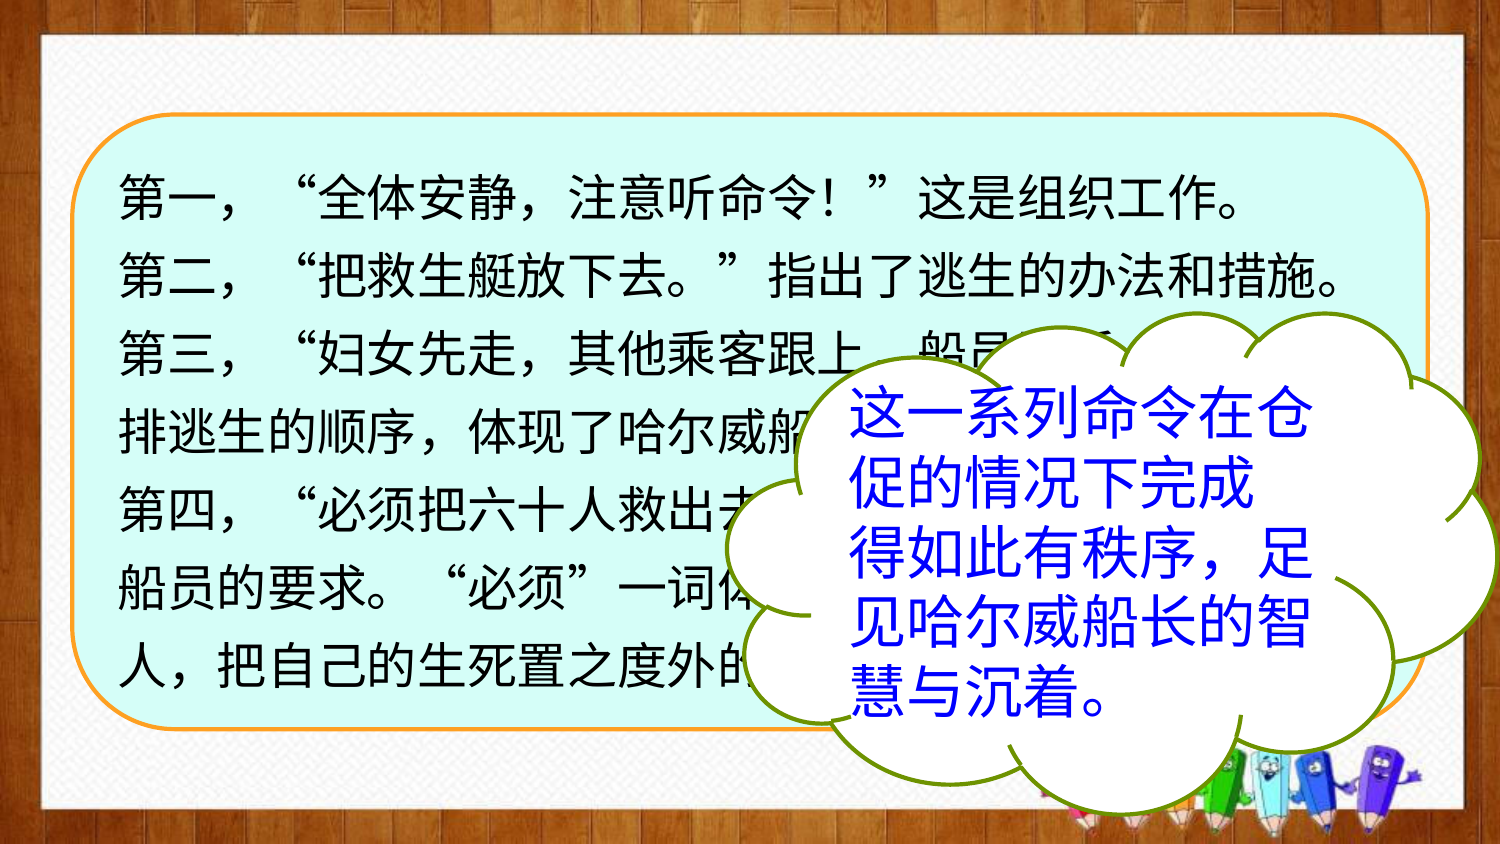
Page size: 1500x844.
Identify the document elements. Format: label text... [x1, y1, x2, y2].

text_box 这一系列命令在仓促的情况下完成 得如此有秩序，足见哈尔威船长的智慧与沉着。 [724, 311, 1500, 817]
text_box 第一，“全体安静，注意听命令！”这是组织工作。 第二，“把救生艇放下去。”指出了逃生的办法和措施。 第三，“妇女先走，其他乘客跟上，船员断后。”这是安排逃生的顺序，体现了哈尔威船长照顾弱者的文明观念。 第四，“必须把六十人救出去! ”这是他的决心，也是对船员的要求。“必须”一词体现了哈尔威船长一心想着他人，把自己的生死置之度外的精神。 [70, 112, 1430, 732]
picture [0, 0, 1500, 844]
